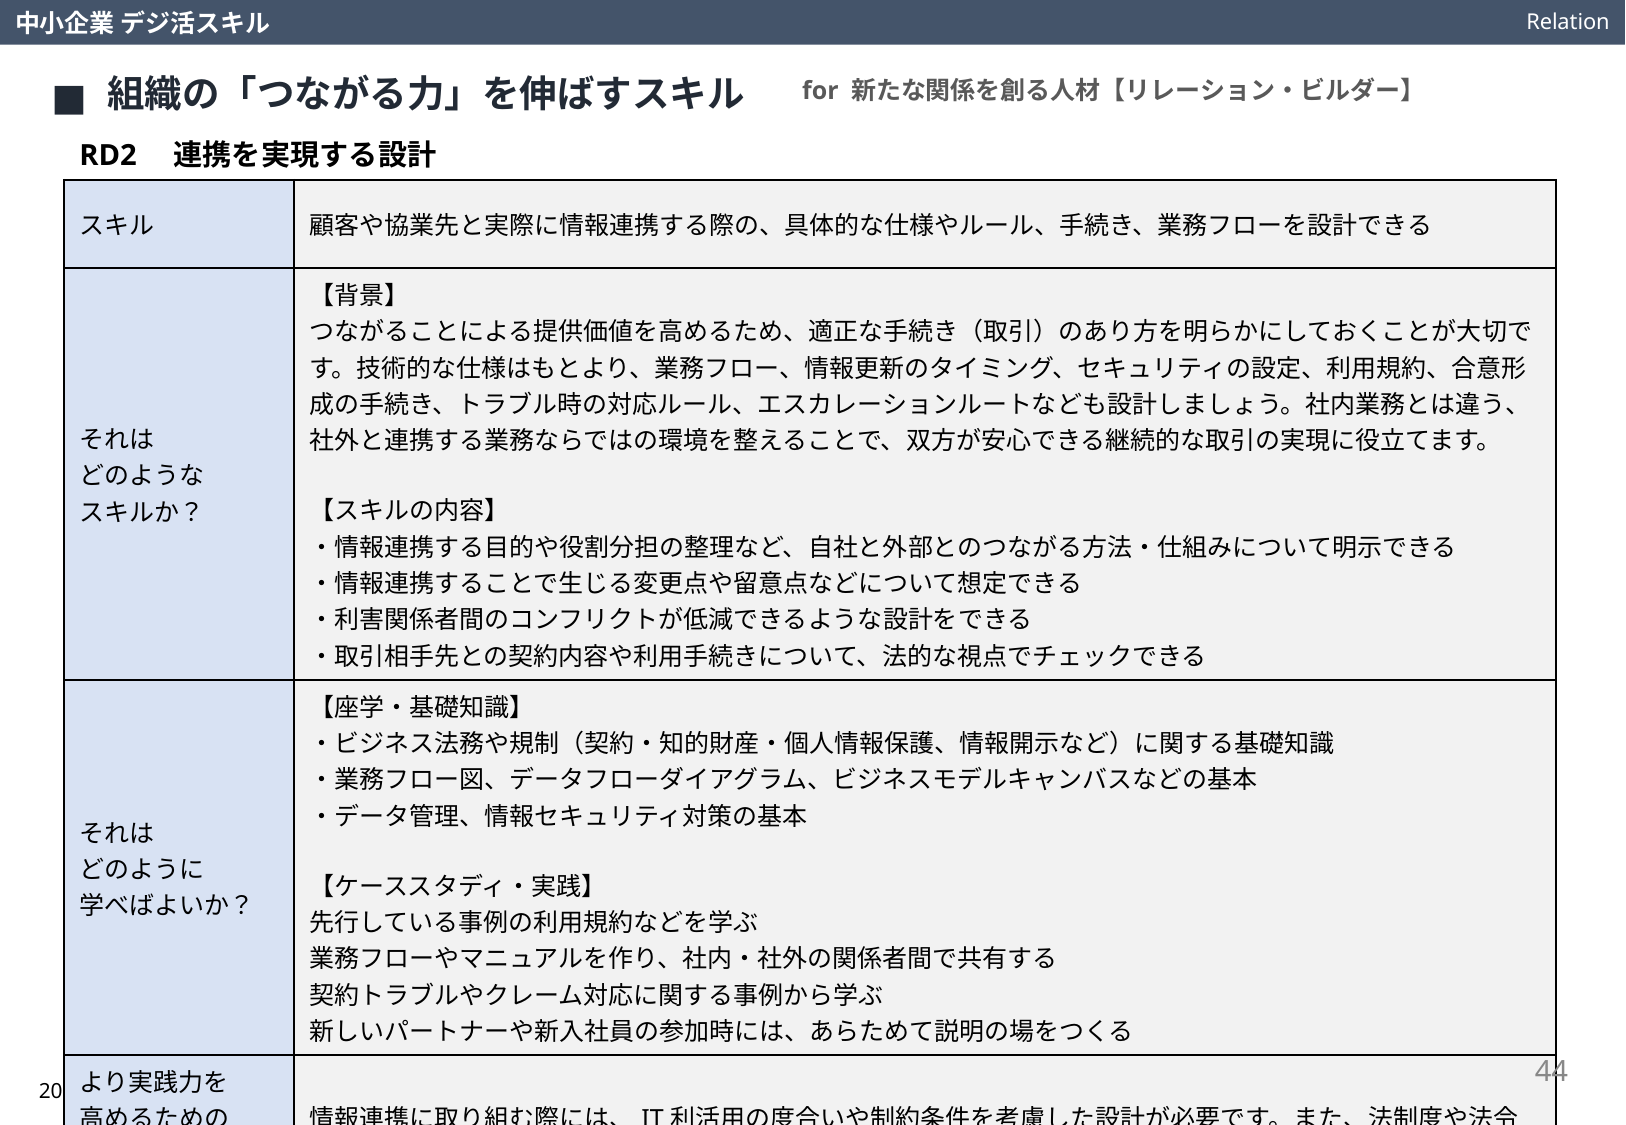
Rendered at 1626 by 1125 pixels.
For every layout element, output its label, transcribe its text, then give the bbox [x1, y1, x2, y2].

table_header 顧客や協業先と実際に情報連携する際の、具体的な仕様やルール、手続き、業務フローを設計できる [295, 181, 1555, 267]
table_cell 【座学・基礎知識】 ・ビジネス法務や規制（契約・知的財産・個人情報保護、情報開示など）に関する基礎知識 ・業務フロー図、データフローダイアグラム、ビジネスモデルキャンバスなどの基本 ・データ管理、情報セキュリティ対策の基本 【ケーススタディ・実践】 先行している事例の利用規約などを学ぶ 業務フローやマニュアルを作り、社内・社外の関係者間で共有する 契約トラブルやクレーム対応に関する事例から学ぶ 新しいパートナーや新入社員の参加時には、あらためて説明の場をつくる [295, 681, 1555, 1054]
text_box 中小企業 デジ活スキル [0, 0, 1625, 45]
text_box Relation [1438, 0, 1625, 42]
slide_number 44 [1217, 1042, 1584, 1103]
text_box RD2 連携を実現する設計 [64, 128, 1561, 179]
table_cell それは どのように 学べばよいか？ [65, 681, 293, 1054]
table_cell 情報連携に取り組む際には、IT利活用の度合いや制約条件を考慮した設計が必要です。また、法制度や法令などが変更される場合には、対応が遅れたり不備が生じたりしないようにしましょう。 [295, 1056, 1555, 1125]
table_cell 【背景】 つながることによる提供価値を高めるため、適正な手続き（取引）のあり方を明らかにしておくことが大切です。技術的な仕様はもとより、業務フロー、情報更新のタイミング、セキュリティの設定、利用規約、合意形成の手続き、トラブル時の対応ルール、エスカレーションルートなども設計しましょう。社内業務とは違う、社外と連携する業務ならではの環境を整えることで、双方が安心できる継続的な取引の実現に役立てます。 【スキルの内容】 ・情報連携する目的や役割分担の整理など、自社と外部とのつながる方法・仕組みについて明示できる ・情報連携することで生じる変更点や留意点などについて想定できる ・利害関係者間のコンフリクトが低減できるような設計をできる ・取引相手先との契約内容や利用手続きについて、法的な視点でチェックできる [295, 269, 1555, 679]
text_box for 新たな関係を創る人材【リレーション・ビルダー】 [787, 67, 1461, 113]
text_box 組織の「つながる力」を伸ばすスキル [36, 62, 1185, 123]
table_cell それは どのような スキルか？ [65, 269, 293, 679]
table_header スキル [65, 181, 293, 267]
table_cell より実践力を 高めるための 視点や考え方は？ [65, 1056, 293, 1125]
